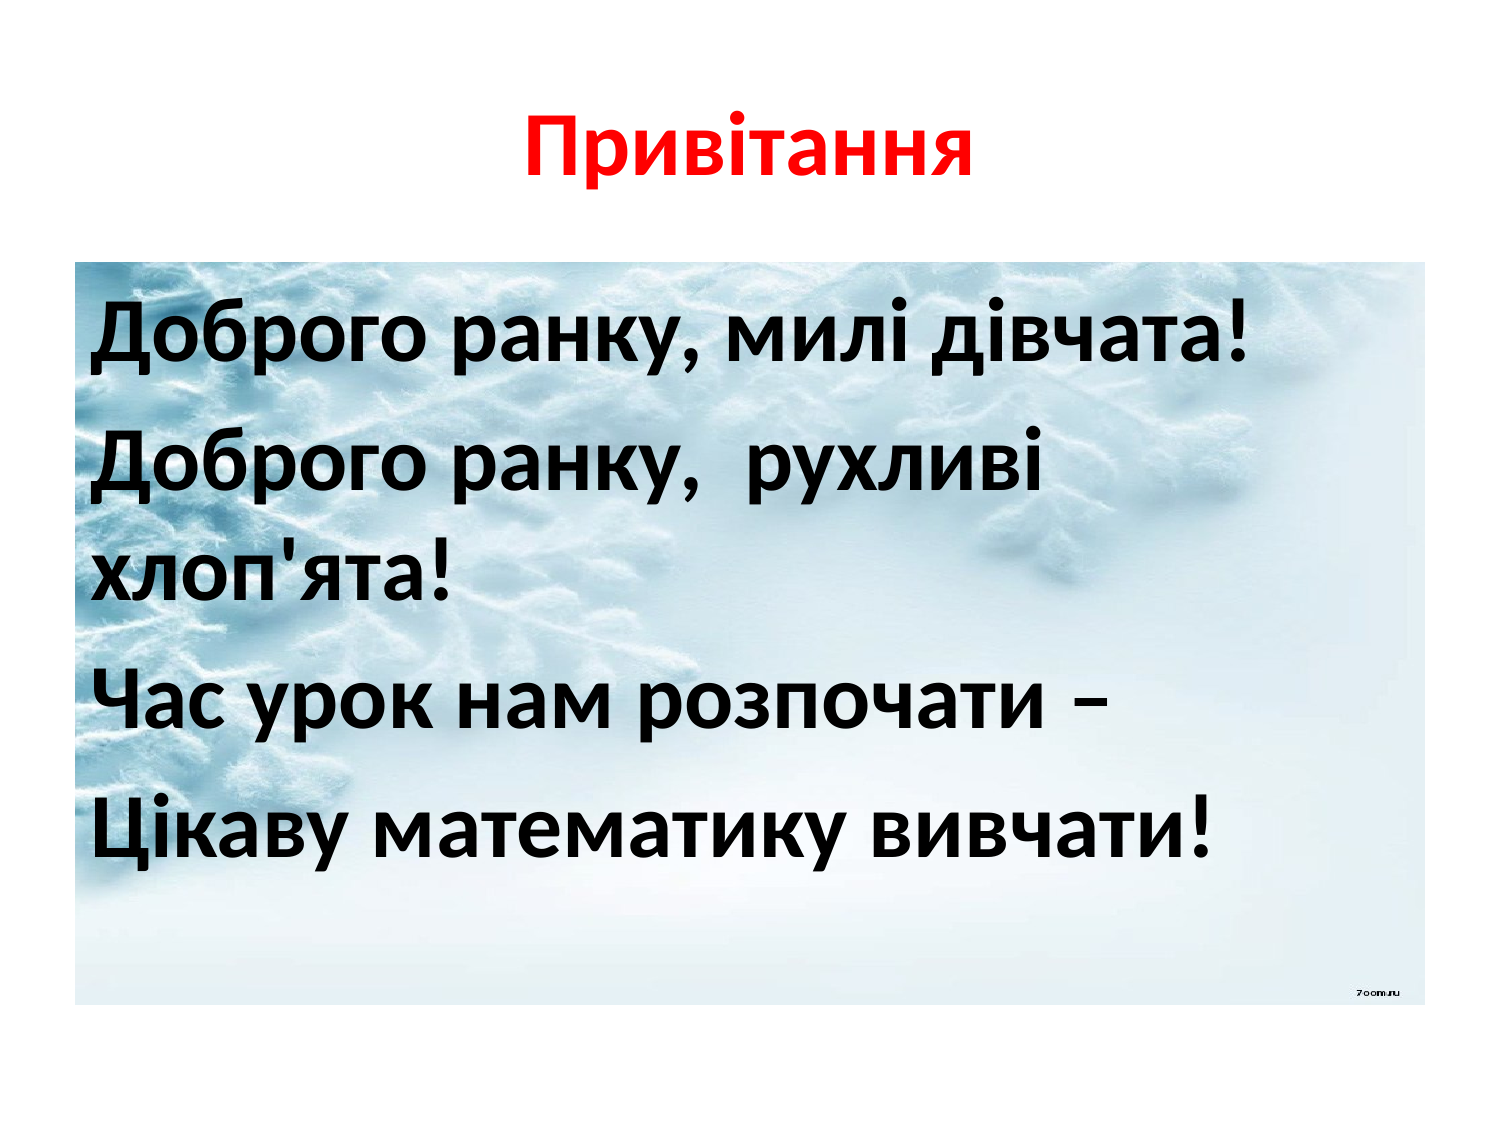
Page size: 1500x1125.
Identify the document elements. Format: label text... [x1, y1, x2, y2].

list Доброго ранку, милі дівчата! Доброго ранку, рухливі хлоп'ята! Час урок нам розпочати – Цікаву математику вивчати! [75, 262, 1425, 1005]
title Привітання [75, 45, 1425, 233]
